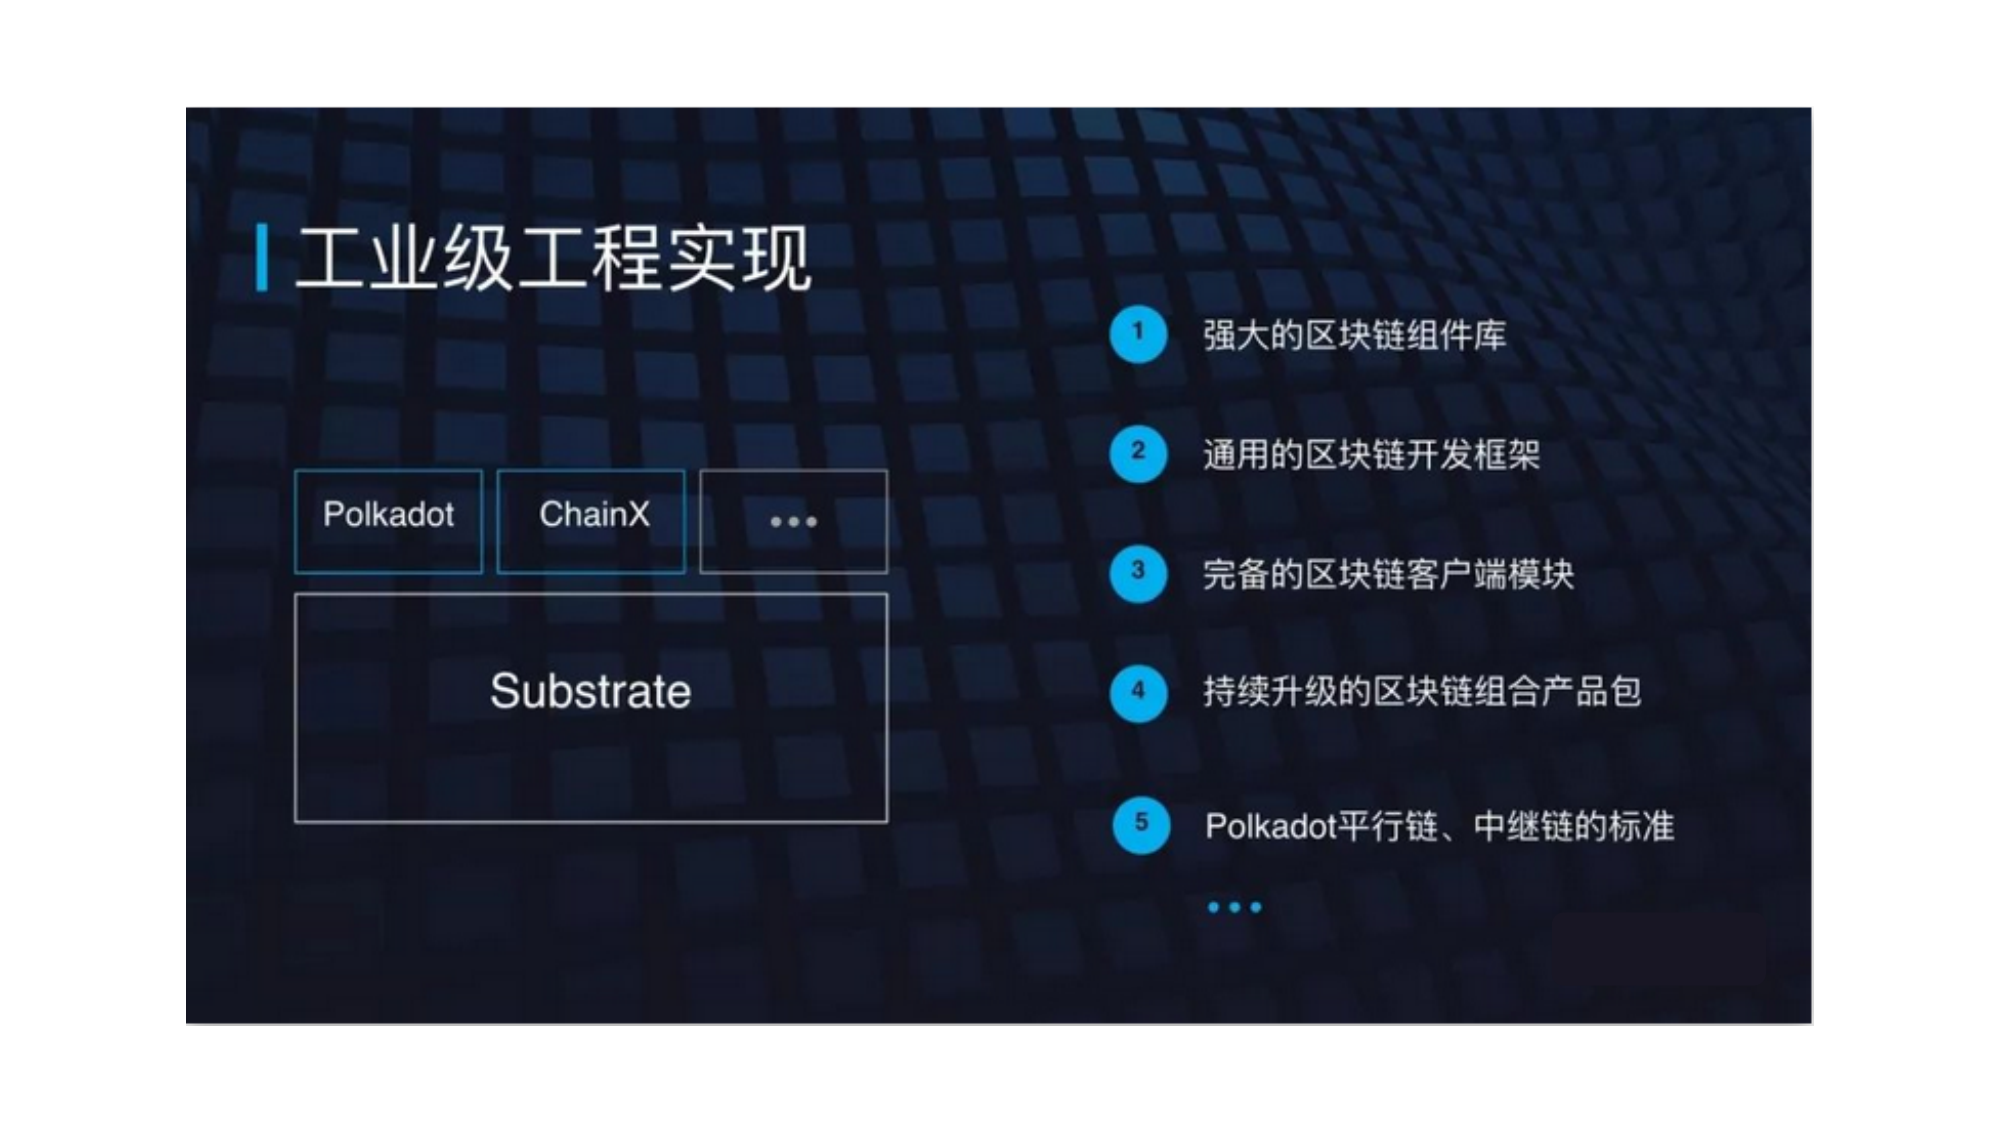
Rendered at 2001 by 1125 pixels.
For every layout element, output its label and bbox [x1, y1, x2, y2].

picture [186, 106, 1814, 1026]
